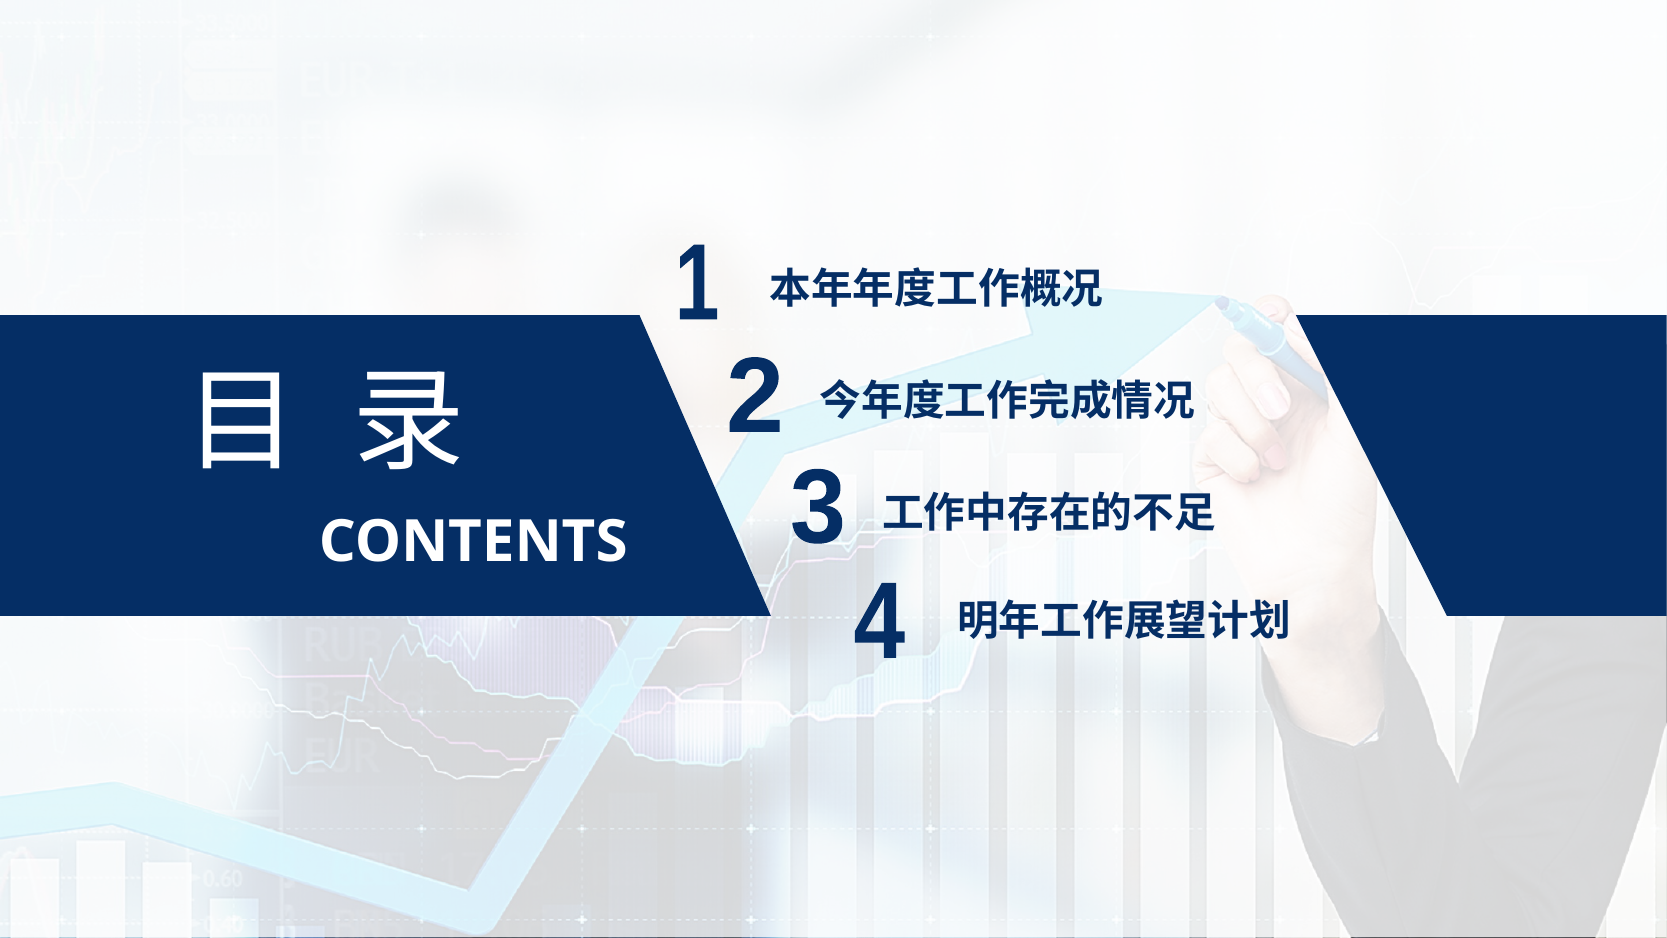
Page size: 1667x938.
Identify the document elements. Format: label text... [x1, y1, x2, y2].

text_box [0, 315, 771, 616]
text_box 目 录 [160, 350, 491, 481]
text_box [1295, 315, 1667, 616]
text_box 工作中存在的不足 [867, 468, 1355, 544]
text_box 今年度工作完成情况 [804, 356, 1293, 432]
text_box 明年工作展望计划 [942, 576, 1430, 652]
text_box CONTENTS [289, 504, 657, 573]
text_box 本年年度工作概况 [754, 244, 1243, 319]
